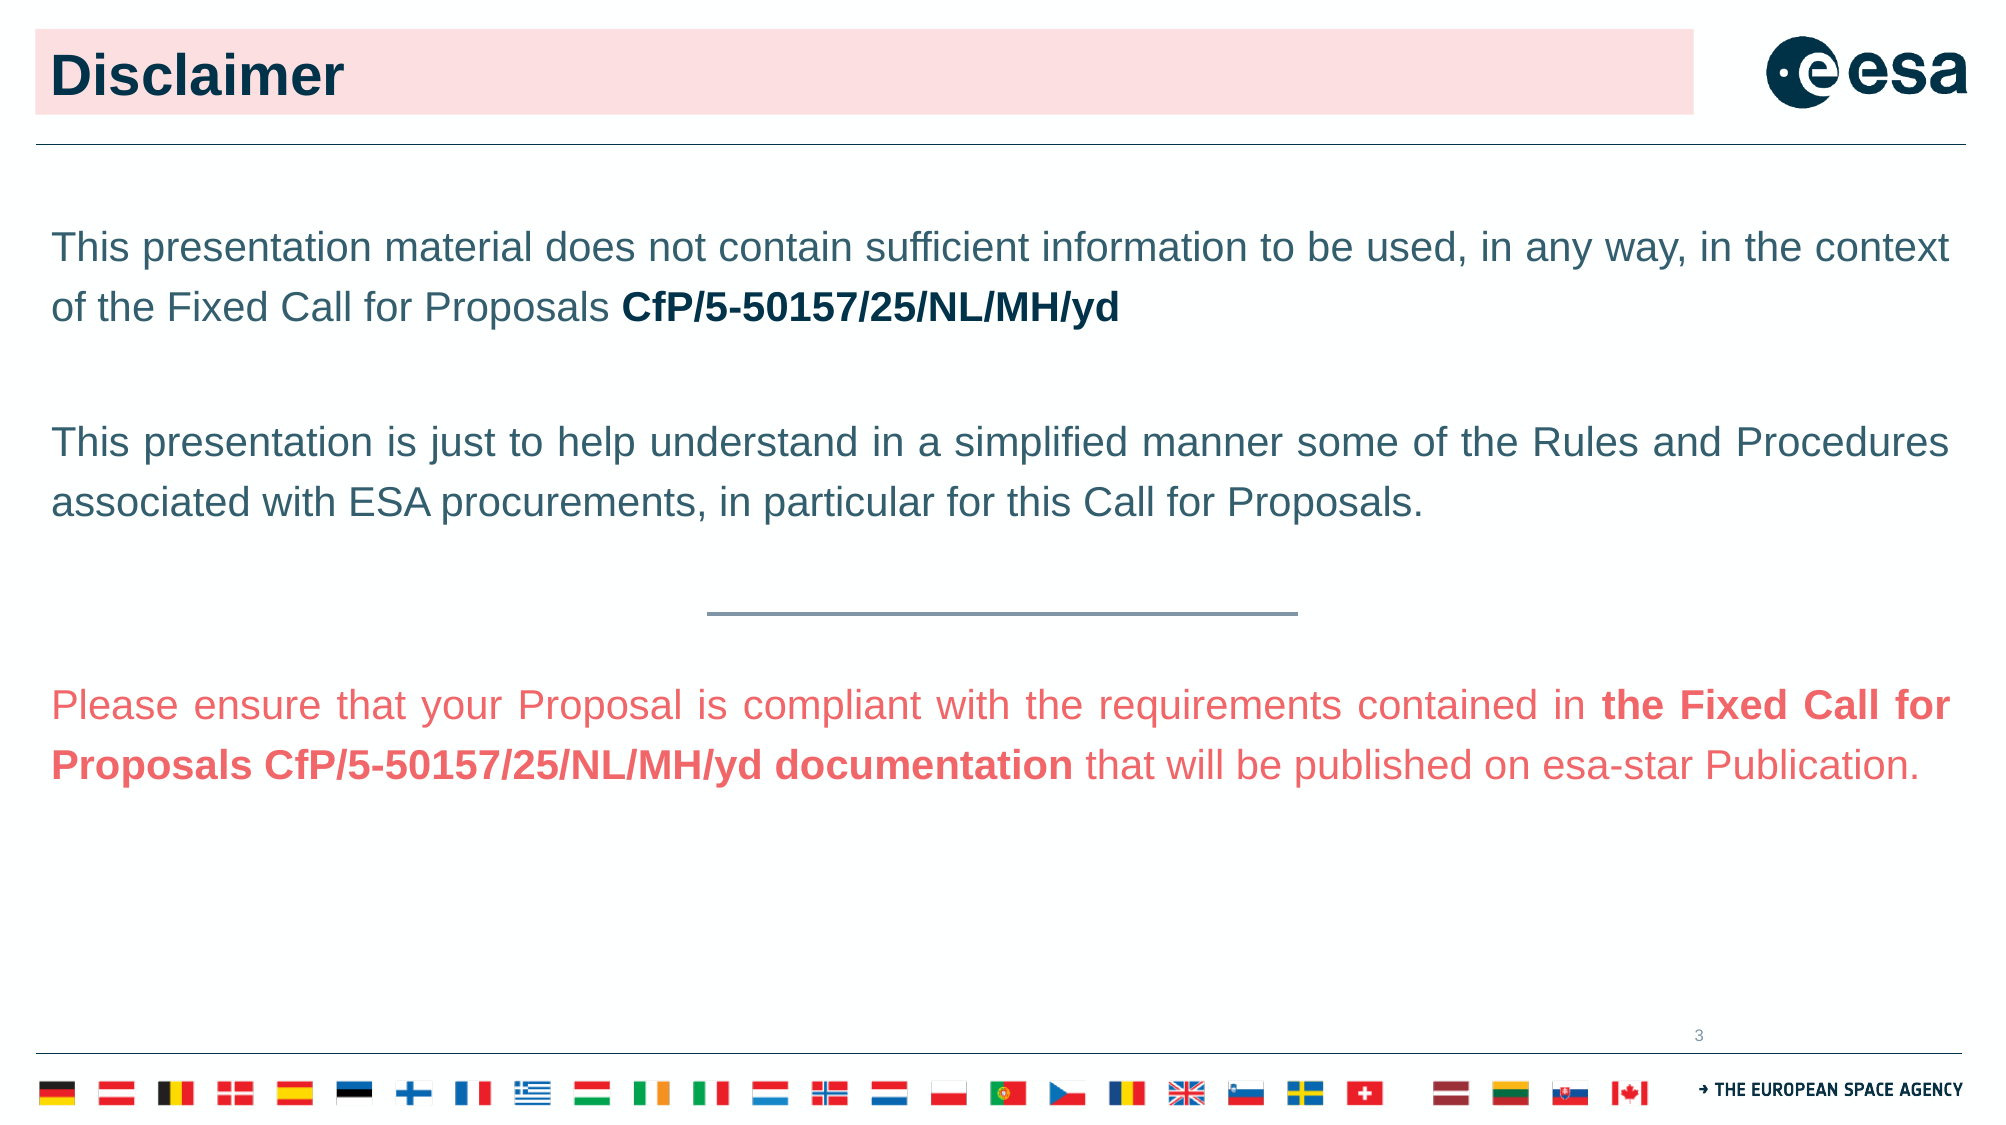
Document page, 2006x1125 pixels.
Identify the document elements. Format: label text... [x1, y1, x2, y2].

picture [0, 1059, 1667, 1125]
list This presentation material does not contain sufficient information to be used, in any way, in the context of the Fixed Call for Proposals CfP/5-50157/25/NL/MH/yd This presentation is just to help understand in a simplified manner some of the Rules and Procedures associated with ESA procurements, in particular for this Call for Proposals. Please ensure that your Proposal is compliant with the requirements contained in the Fixed Call for Proposals CfP/5-50157/25/NL/MH/yd documentation that will be published on esa-star Publication. [35, 144, 1966, 1019]
title Disclaimer [35, 28, 1694, 115]
picture [1696, 1080, 1966, 1098]
picture [1694, 0, 2006, 180]
